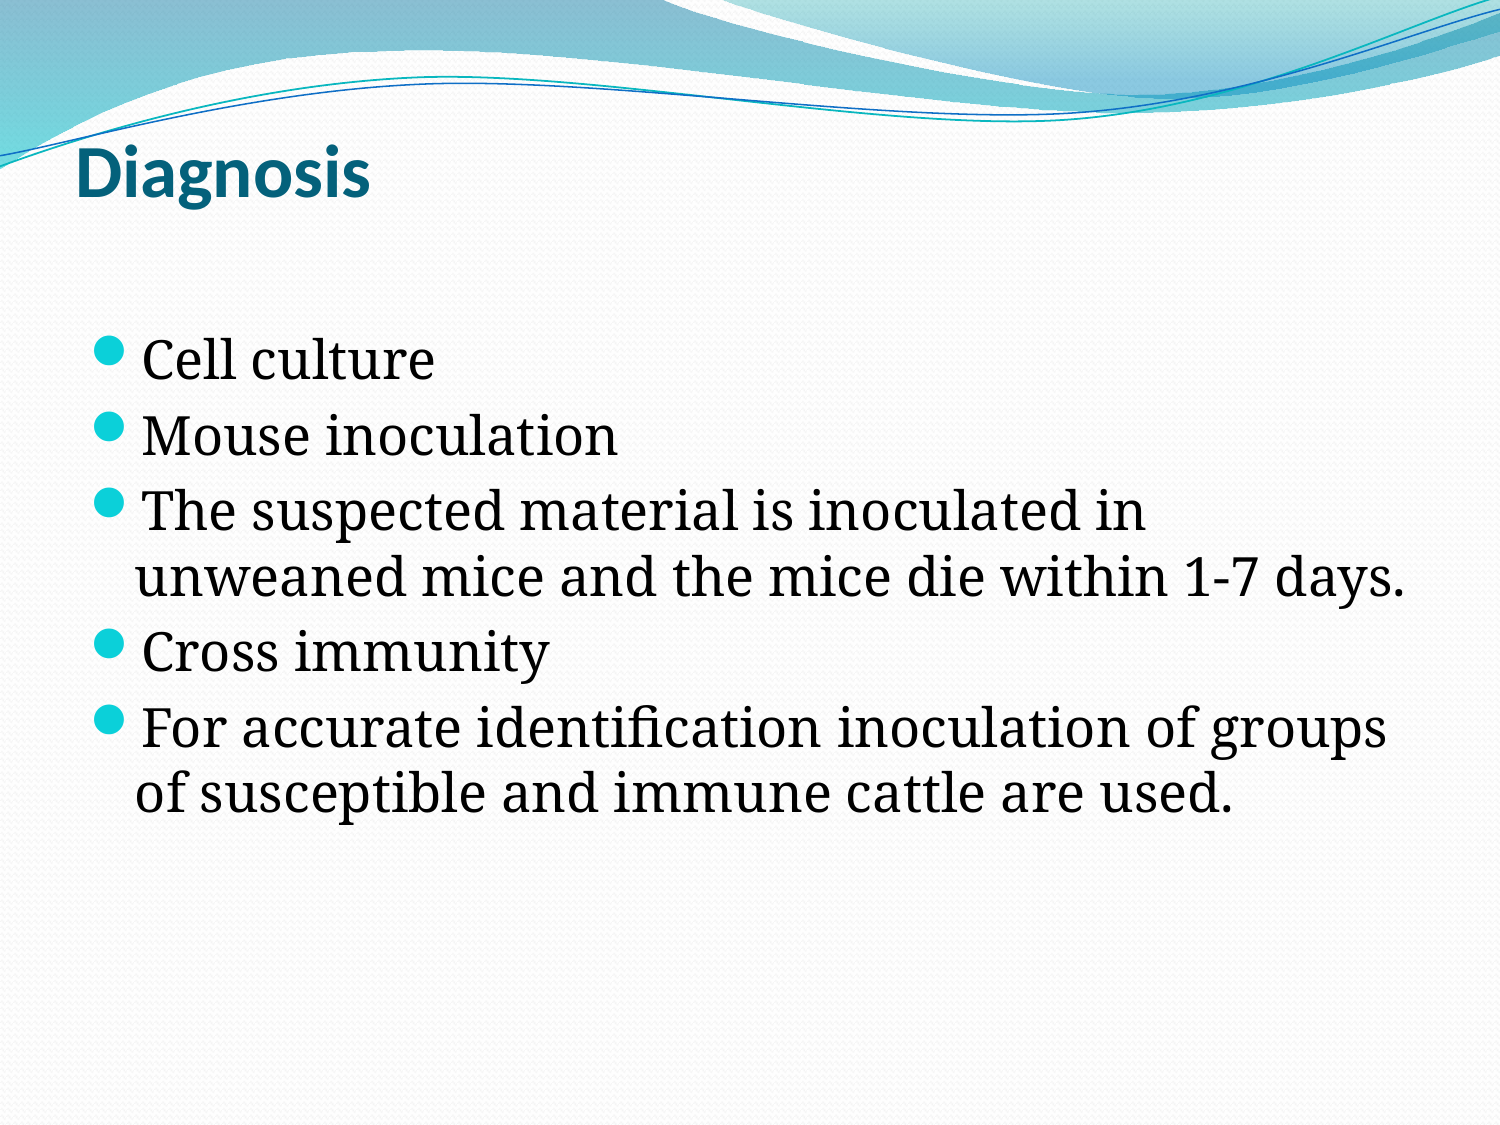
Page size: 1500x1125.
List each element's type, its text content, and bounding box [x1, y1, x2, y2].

title Diagnosis [75, 115, 1425, 303]
list Cell culture Mouse inoculation The suspected material is inoculated in unweaned mice and the mice die within 1-7 days. Cross immunity For accurate identification inoculation of groups of susceptible and immune cattle are used. [75, 317, 1425, 1038]
